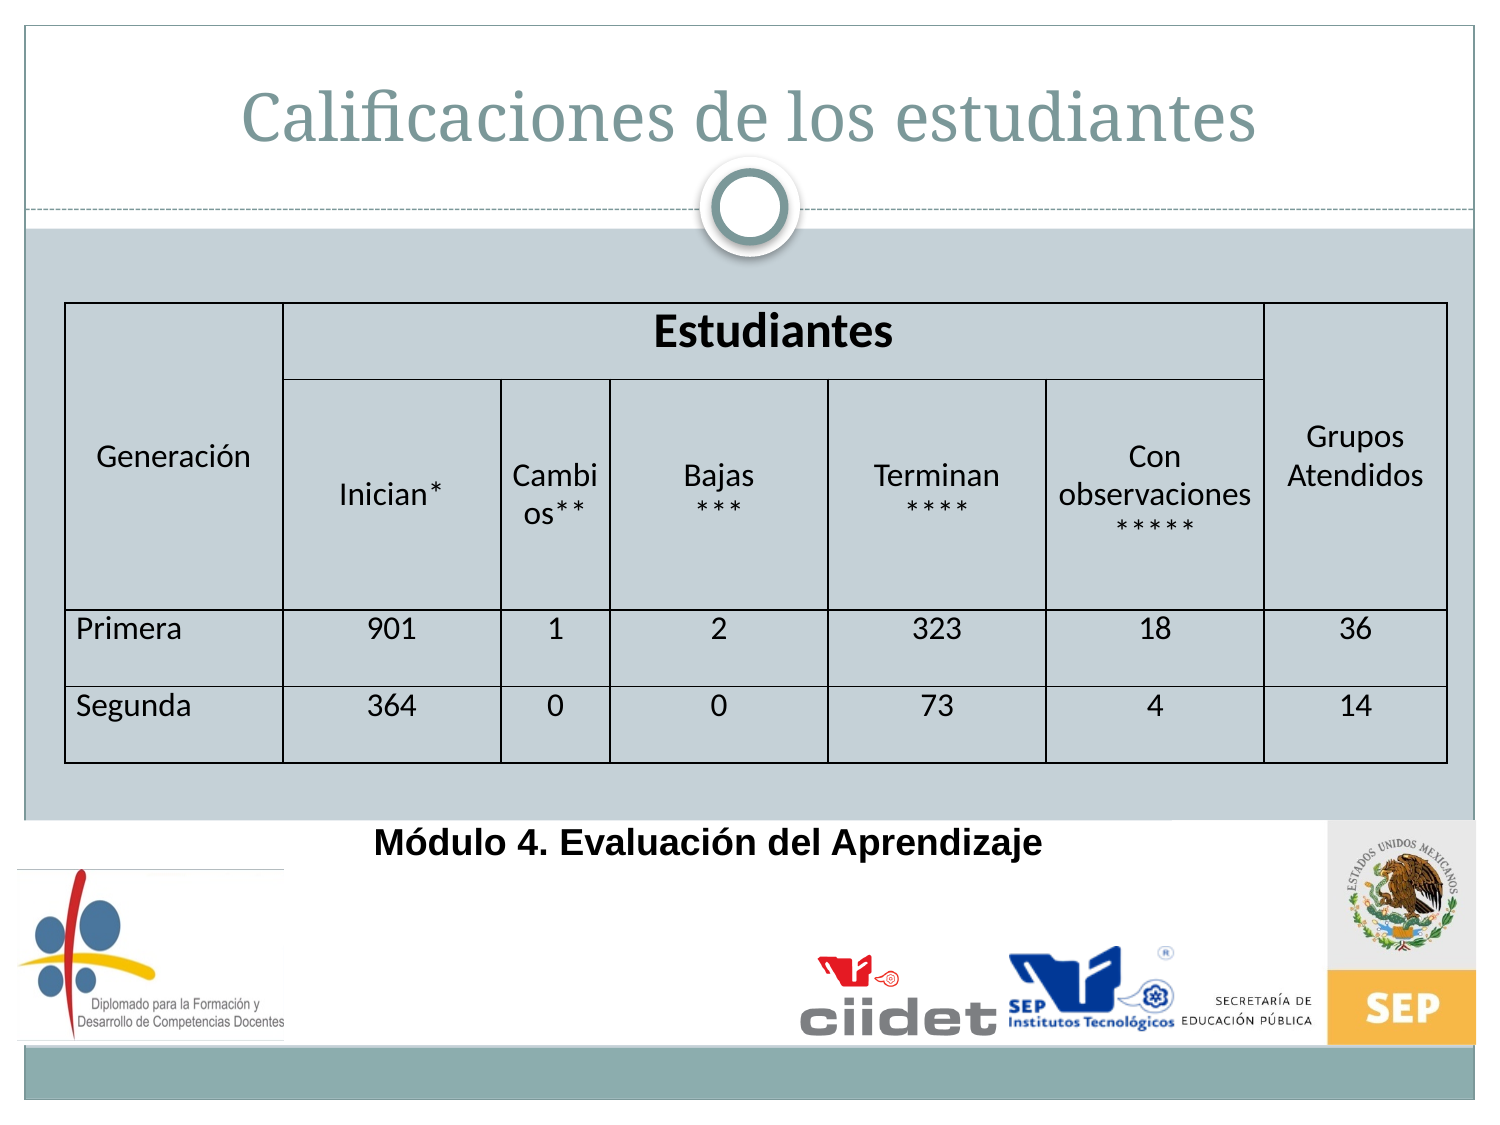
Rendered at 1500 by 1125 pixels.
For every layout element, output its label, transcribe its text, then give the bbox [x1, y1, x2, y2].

table_header Generación [66, 304, 282, 609]
table_cell Inician* [284, 380, 500, 609]
table_cell 0 [611, 687, 827, 762]
table_cell 0 [502, 687, 609, 762]
table_header Grupos Atendidos [1265, 304, 1446, 609]
text_box Módulo 4. Evaluación del Aprendizaje [135, 810, 1282, 871]
title Calificaciones de los estudiantes [49, 37, 1450, 163]
table_cell 2 [611, 611, 827, 686]
table_cell 36 [1265, 611, 1446, 686]
table_cell 364 [284, 687, 500, 762]
picture [17, 869, 284, 1041]
table_cell 901 [284, 611, 500, 686]
table_cell Primera [66, 611, 282, 686]
table_cell Con observaciones ***** [1047, 380, 1263, 609]
table_cell Segunda [66, 687, 282, 762]
table_cell 1 [502, 611, 609, 686]
table_cell Bajas *** [611, 380, 827, 609]
table_cell 4 [1047, 687, 1263, 762]
table_cell 323 [829, 611, 1045, 686]
table_cell 14 [1265, 687, 1446, 762]
table_cell 73 [829, 687, 1045, 762]
table_cell Cambios** [502, 380, 609, 609]
picture [1009, 820, 1477, 1045]
table_cell 18 [1047, 611, 1263, 686]
table_header Estudiantes [284, 304, 1263, 379]
table_cell Terminan **** [829, 380, 1045, 609]
